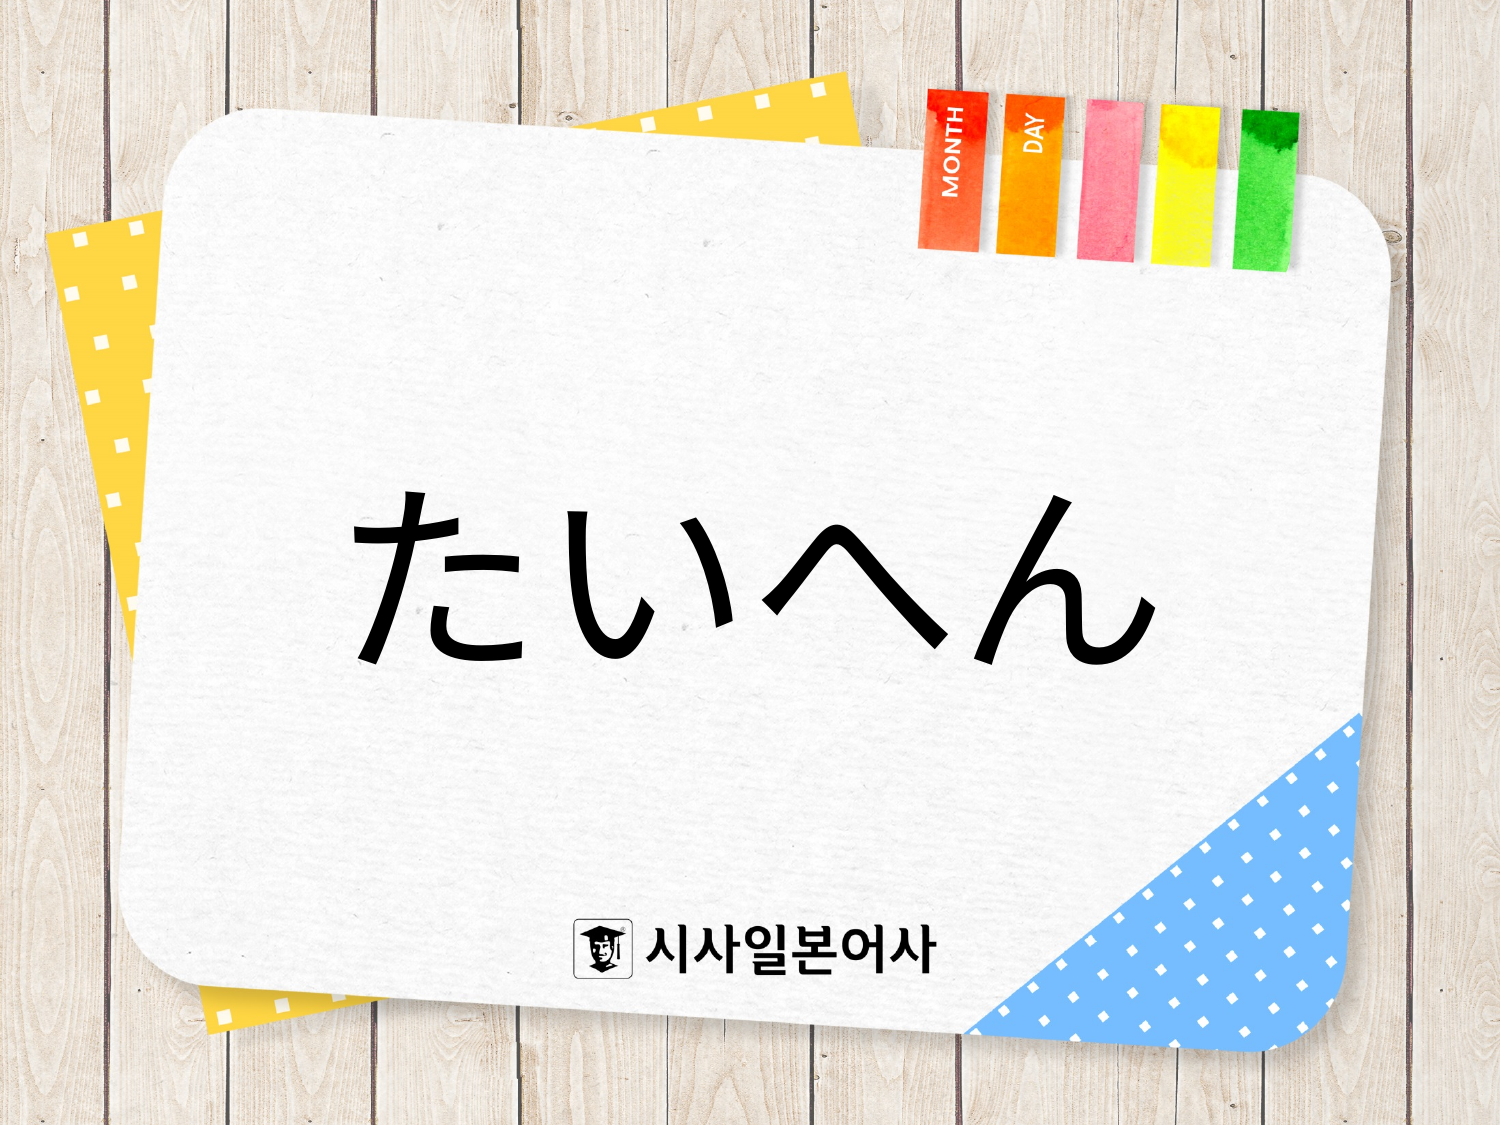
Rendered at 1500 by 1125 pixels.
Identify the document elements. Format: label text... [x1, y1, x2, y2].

picture [0, 0, 1500, 1125]
title たいへん [75, 338, 1425, 811]
